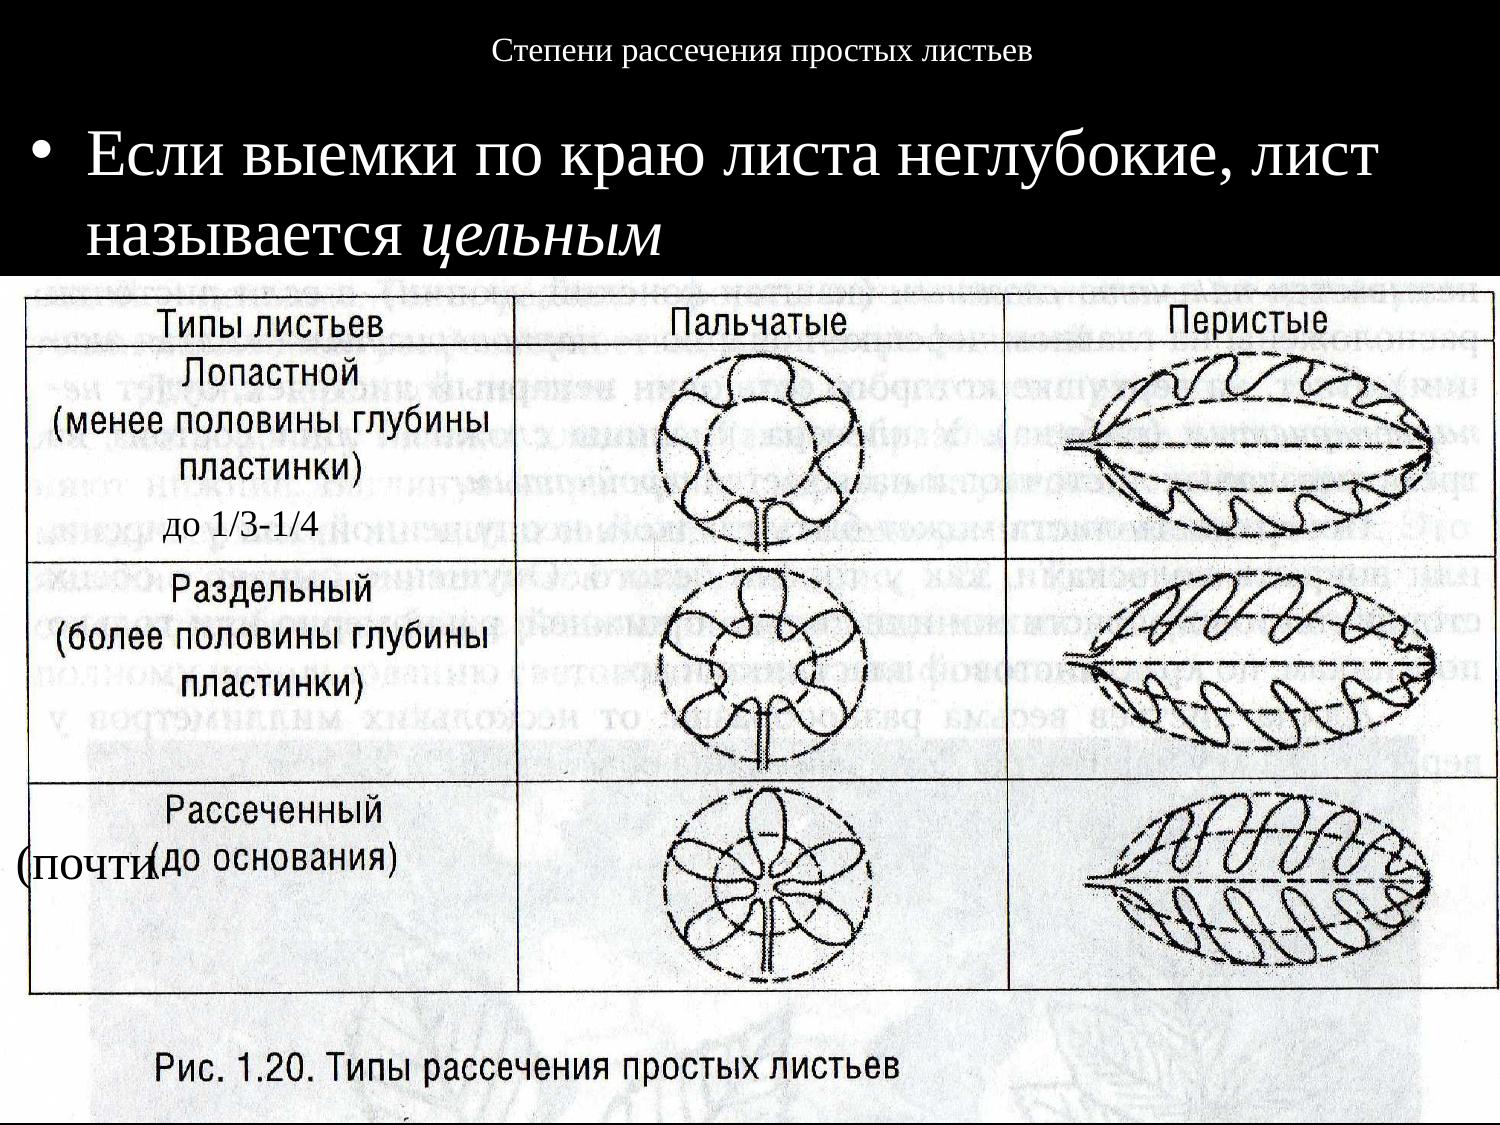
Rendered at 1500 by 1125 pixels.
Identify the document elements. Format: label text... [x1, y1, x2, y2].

list Если выемки по краю листа неглубокие, лист называется цельным [14, 101, 1486, 255]
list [0, 276, 1500, 1124]
title Степени рассечения простых листьев [64, 19, 1461, 76]
